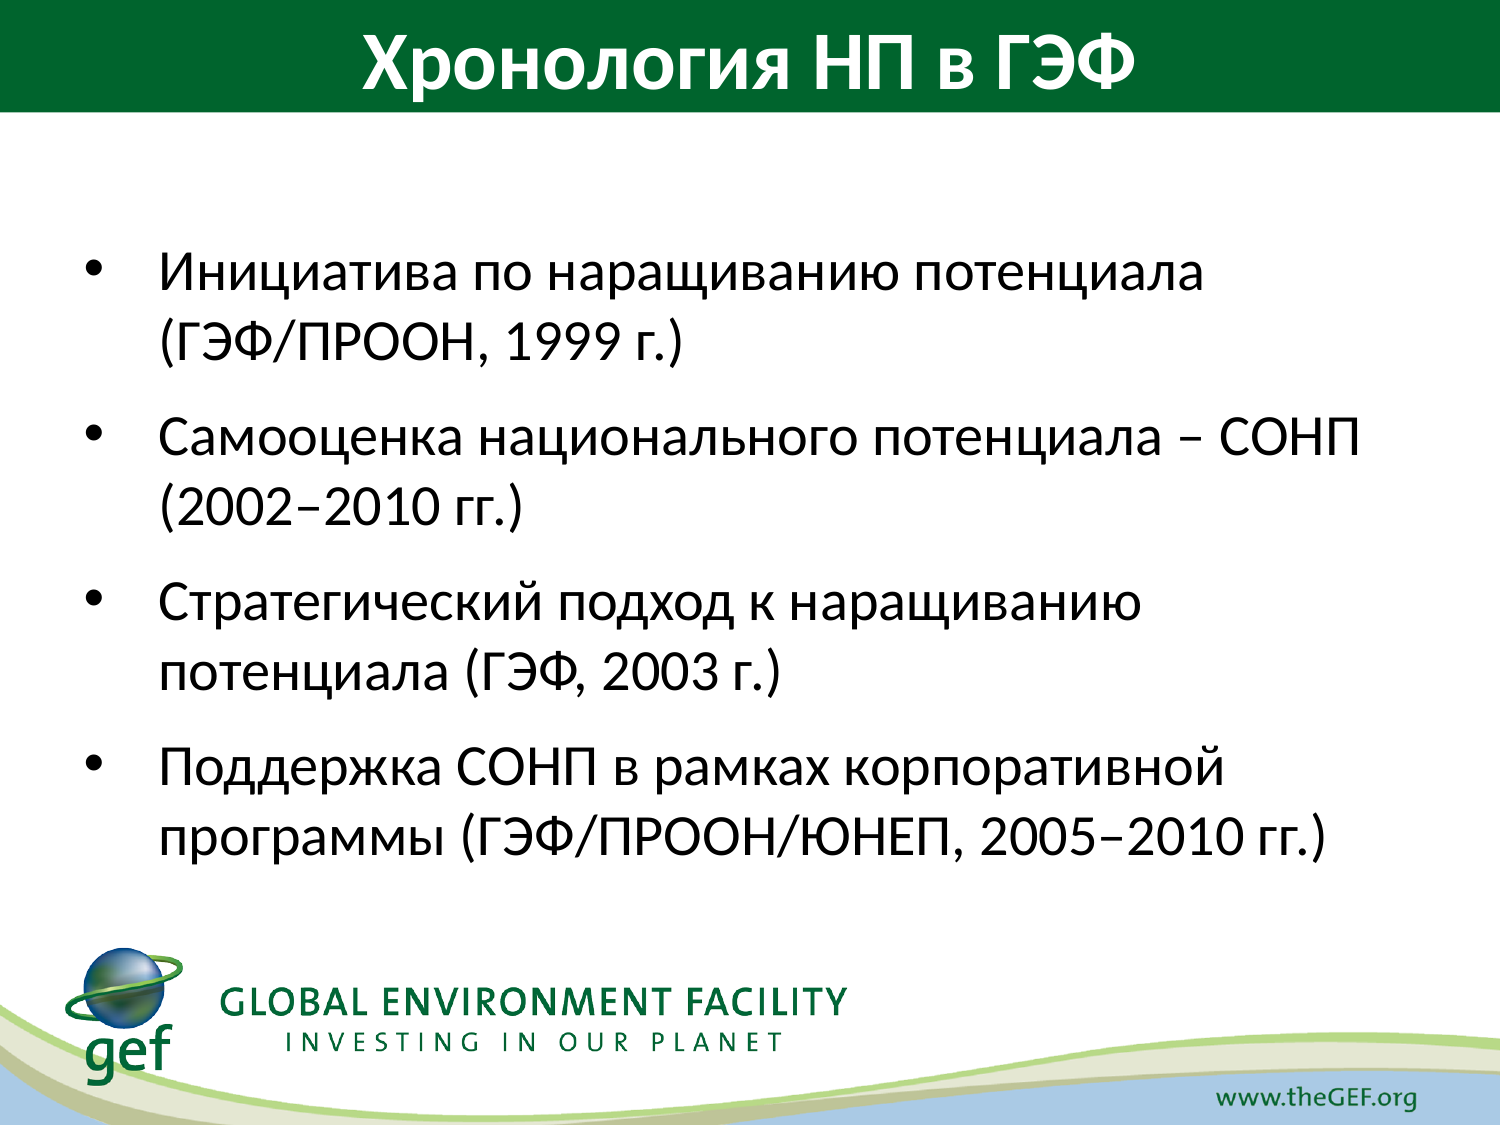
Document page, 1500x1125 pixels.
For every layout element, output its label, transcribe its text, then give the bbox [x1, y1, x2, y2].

text_box Хронология НП в ГЭФ [0, 0, 1500, 113]
text_box Инициатива по наращиванию потенциала (ГЭФ/ПРООН, 1999 г.) Самооценка национального потенциала – СОНП (2002–2010 гг.) Стратегический подход к наращиванию потенциала (ГЭФ, 2003 г.) Поддержка СОНП в рамках корпоративной программы (ГЭФ/ПРООН/ЮНЕП, 2005–2010 гг.) [68, 224, 1431, 881]
picture [0, 920, 1500, 1125]
